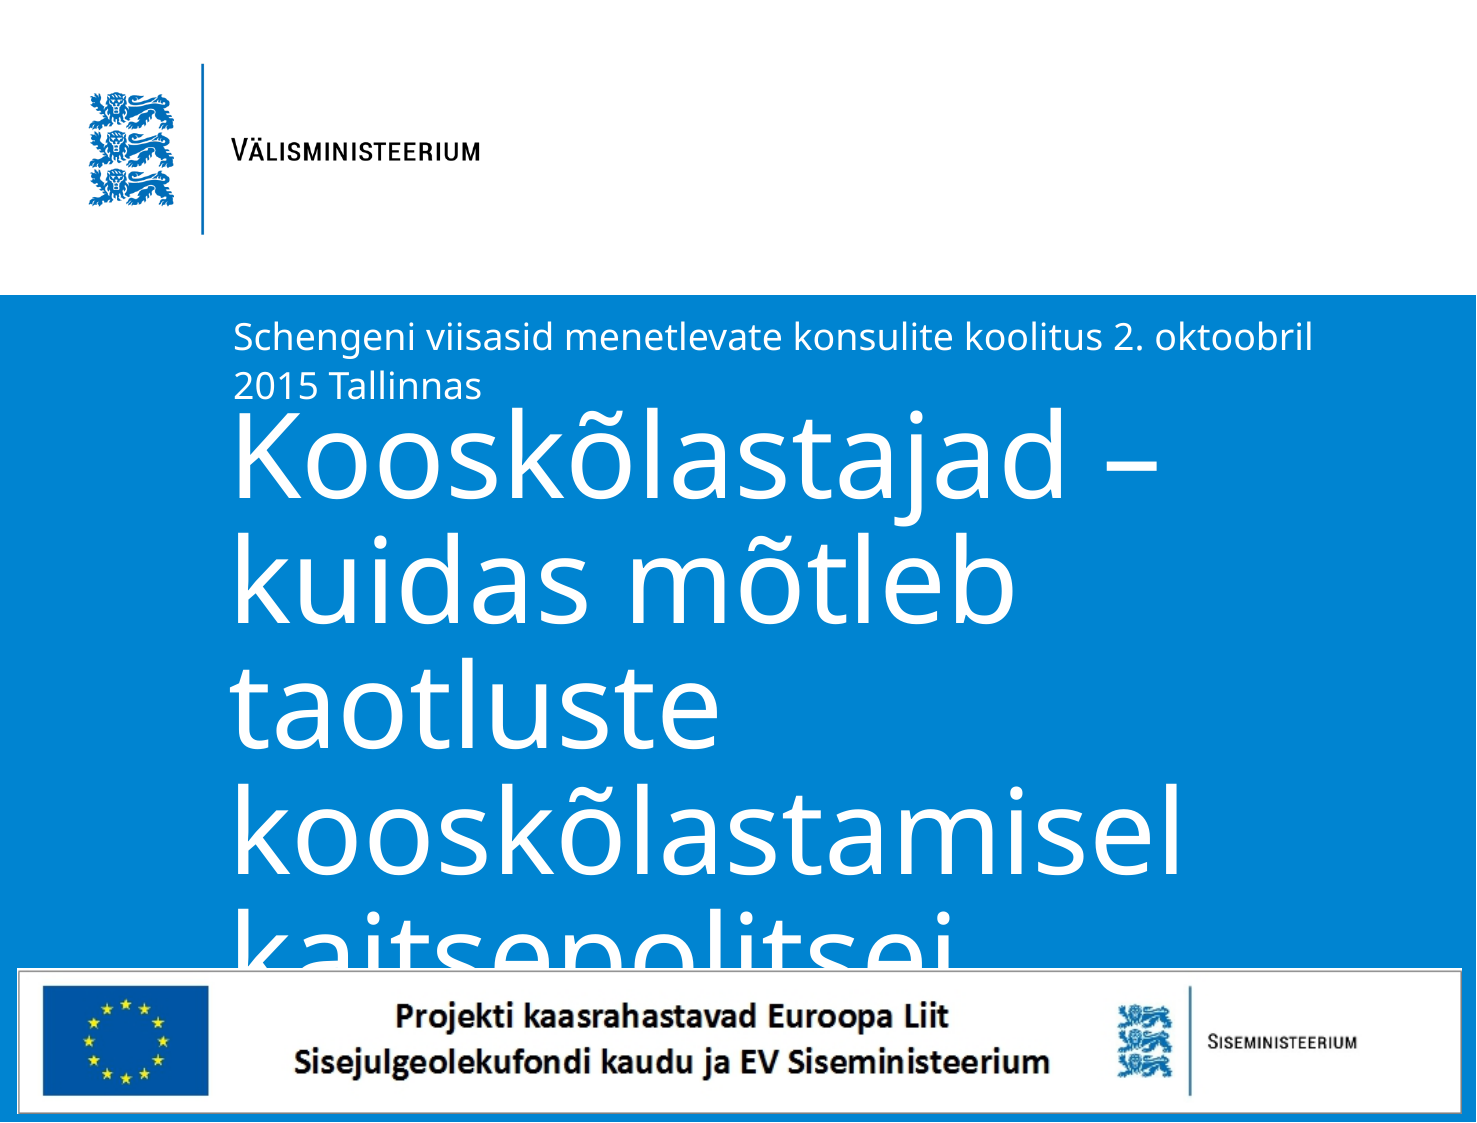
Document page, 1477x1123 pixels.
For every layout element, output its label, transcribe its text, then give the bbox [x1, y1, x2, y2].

picture [60, 35, 629, 263]
title Kooskõlastajad – kuidas mõtleb taotluste kooskõlastamisel kaitsepolitsei [228, 383, 1436, 789]
text_box Schengeni viisasid menetlevate konsulite koolitus 2. oktoobril 2015 Tallinnas [218, 301, 1374, 415]
table_header [0, 0, 1477, 295]
picture [17, 968, 1462, 1114]
